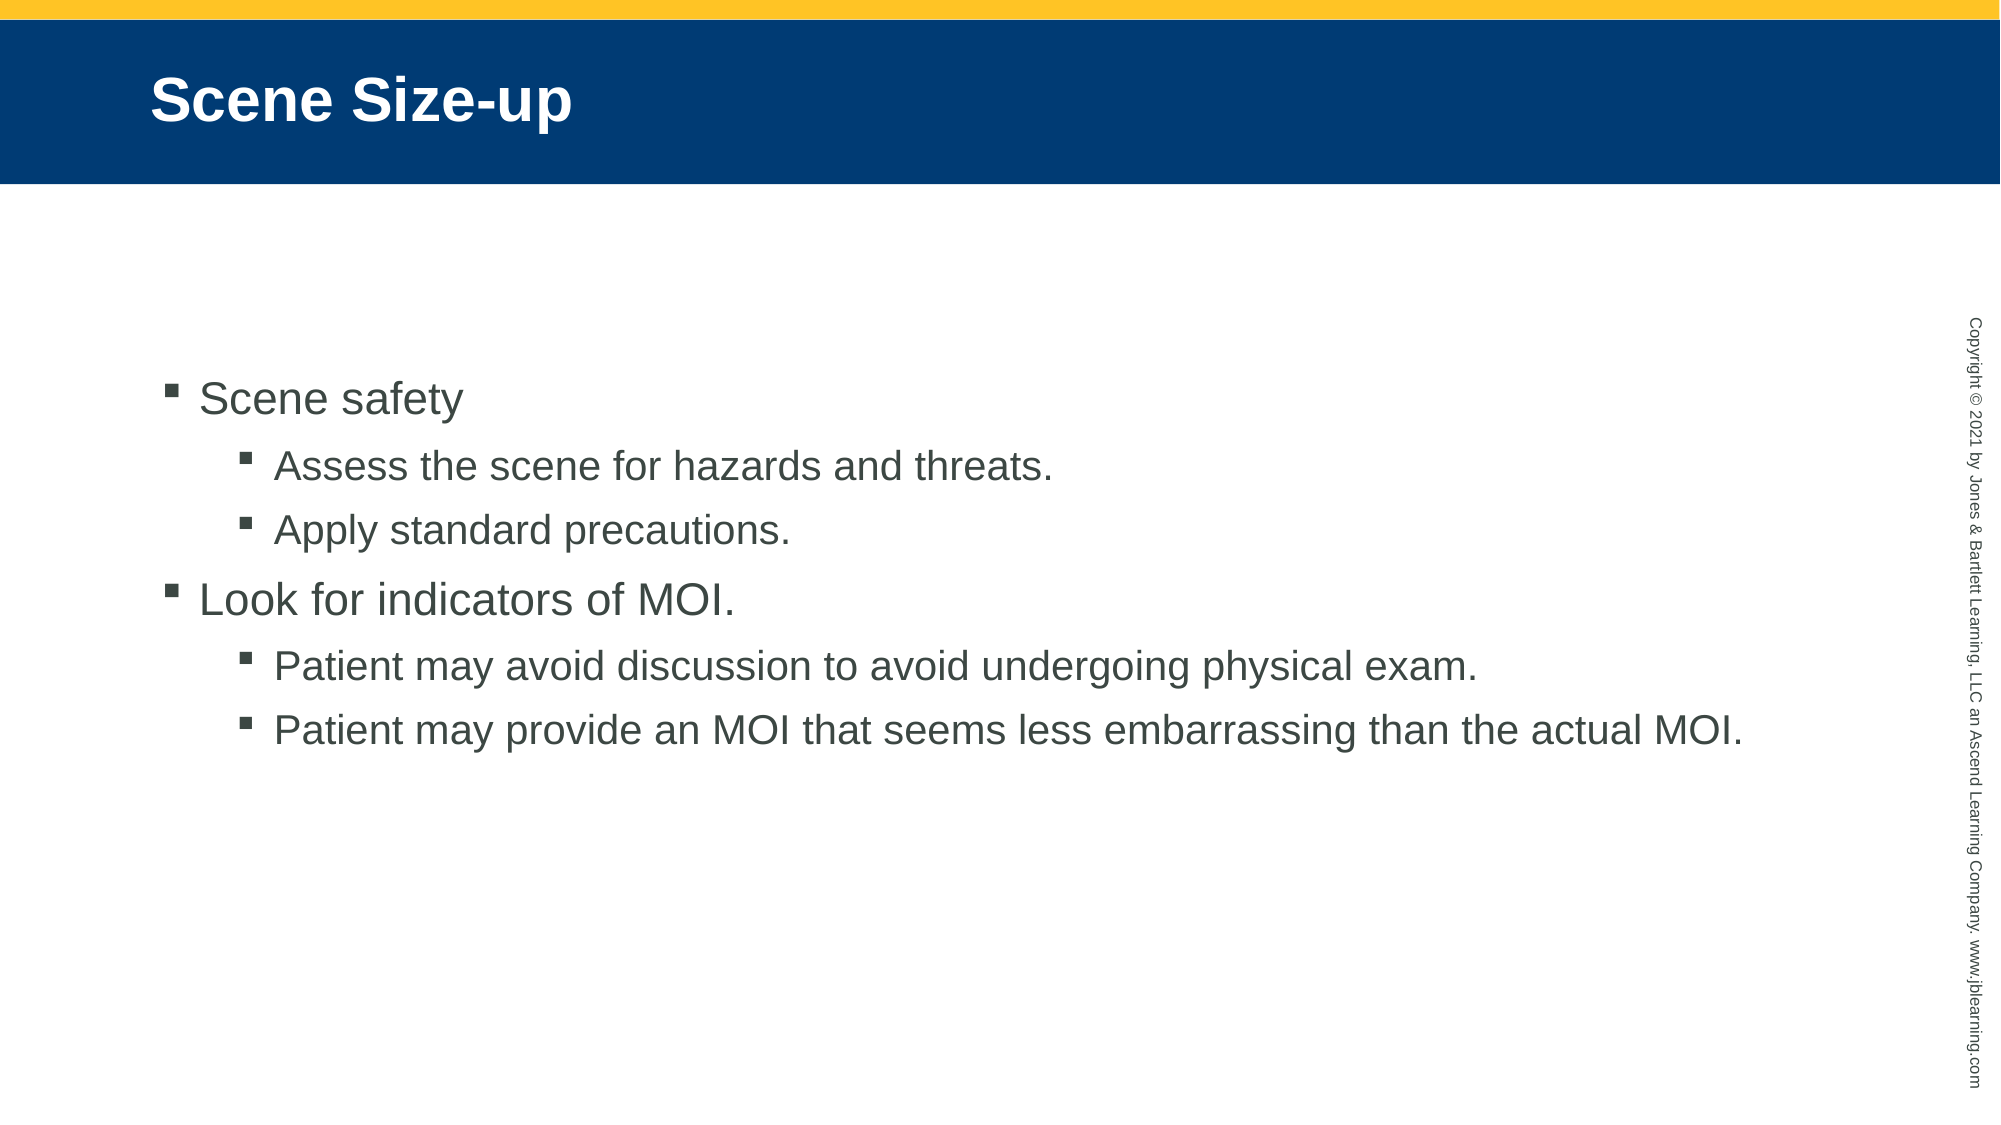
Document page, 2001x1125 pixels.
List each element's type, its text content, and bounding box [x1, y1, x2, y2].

list Scene safety Assess the scene for hazards and threats. Apply standard precautions. Look for indicators of MOI. Patient may avoid discussion to avoid undergoing physical exam. Patient may provide an MOI that seems less embarrassing than the actual MOI. [146, 361, 1859, 1016]
title Scene Size-up [0, 19, 2000, 185]
